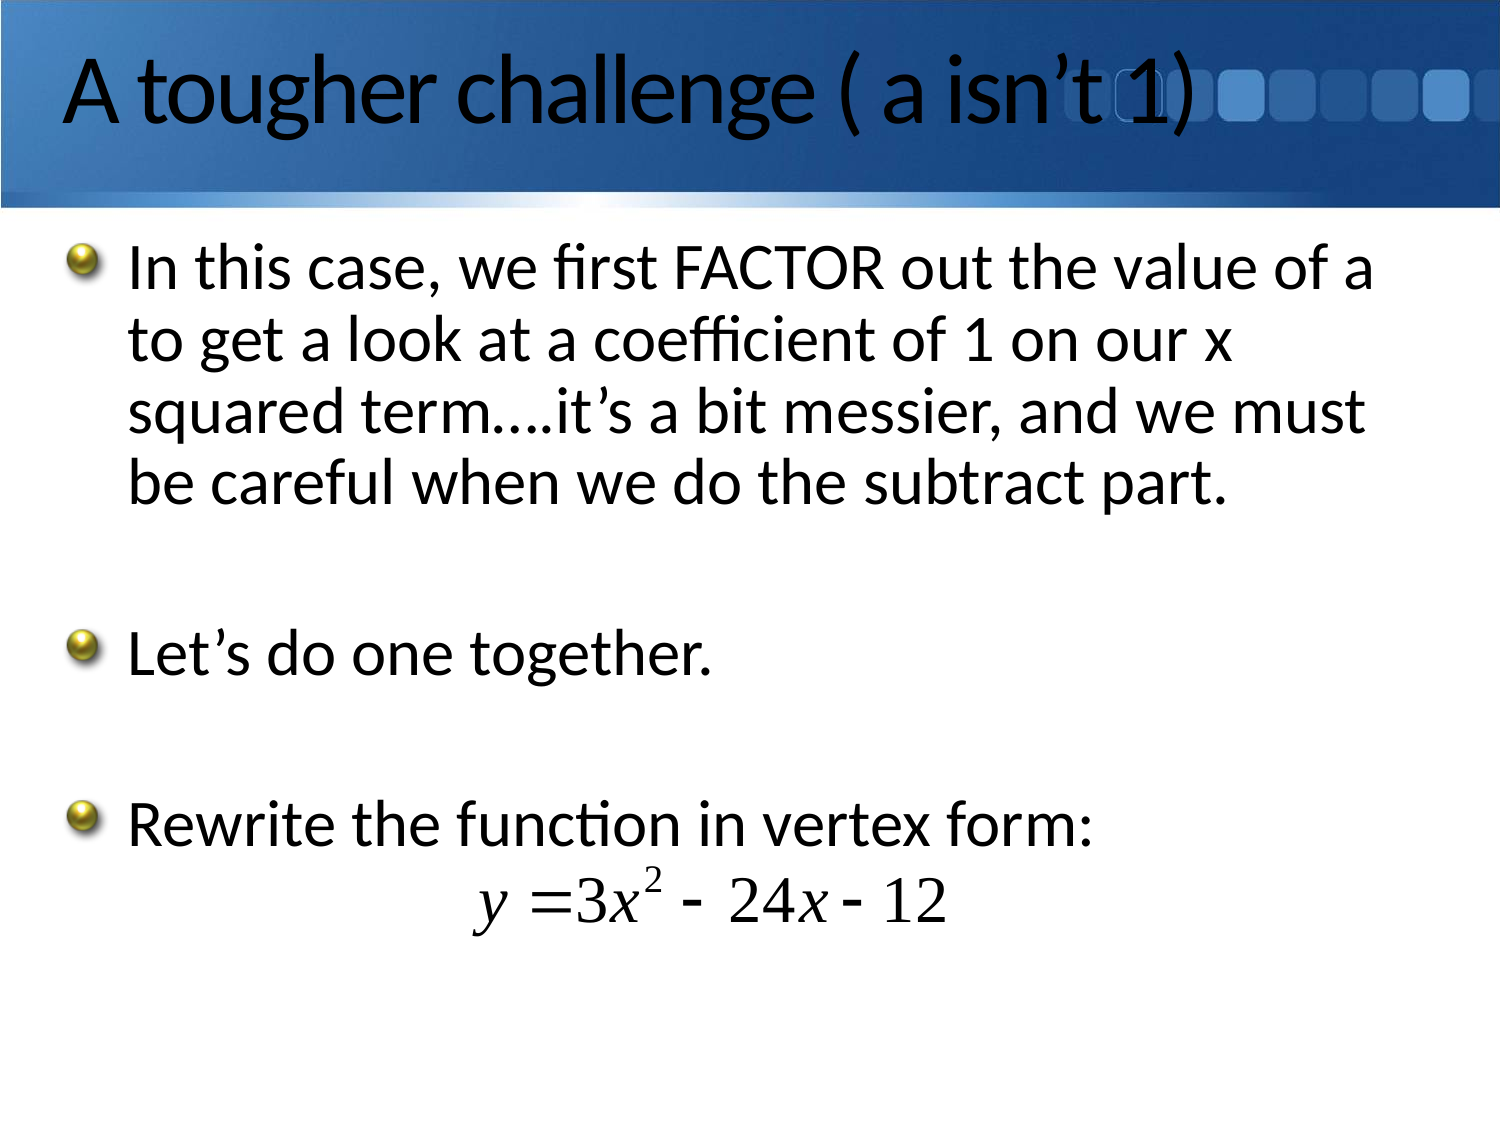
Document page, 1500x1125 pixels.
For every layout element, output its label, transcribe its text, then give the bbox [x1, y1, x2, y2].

picture [0, 0, 1500, 1125]
title A tougher challenge ( a isn’t 1) [62, 37, 1438, 147]
list In this case, we first FACTOR out the value of a to get a look at a coefficient of 1 on our x squared term….it’s a bit messier, and we must be careful when we do the subtract part. Let’s do one together. Rewrite the function in vertex form: [62, 231, 1438, 595]
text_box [462, 849, 958, 951]
